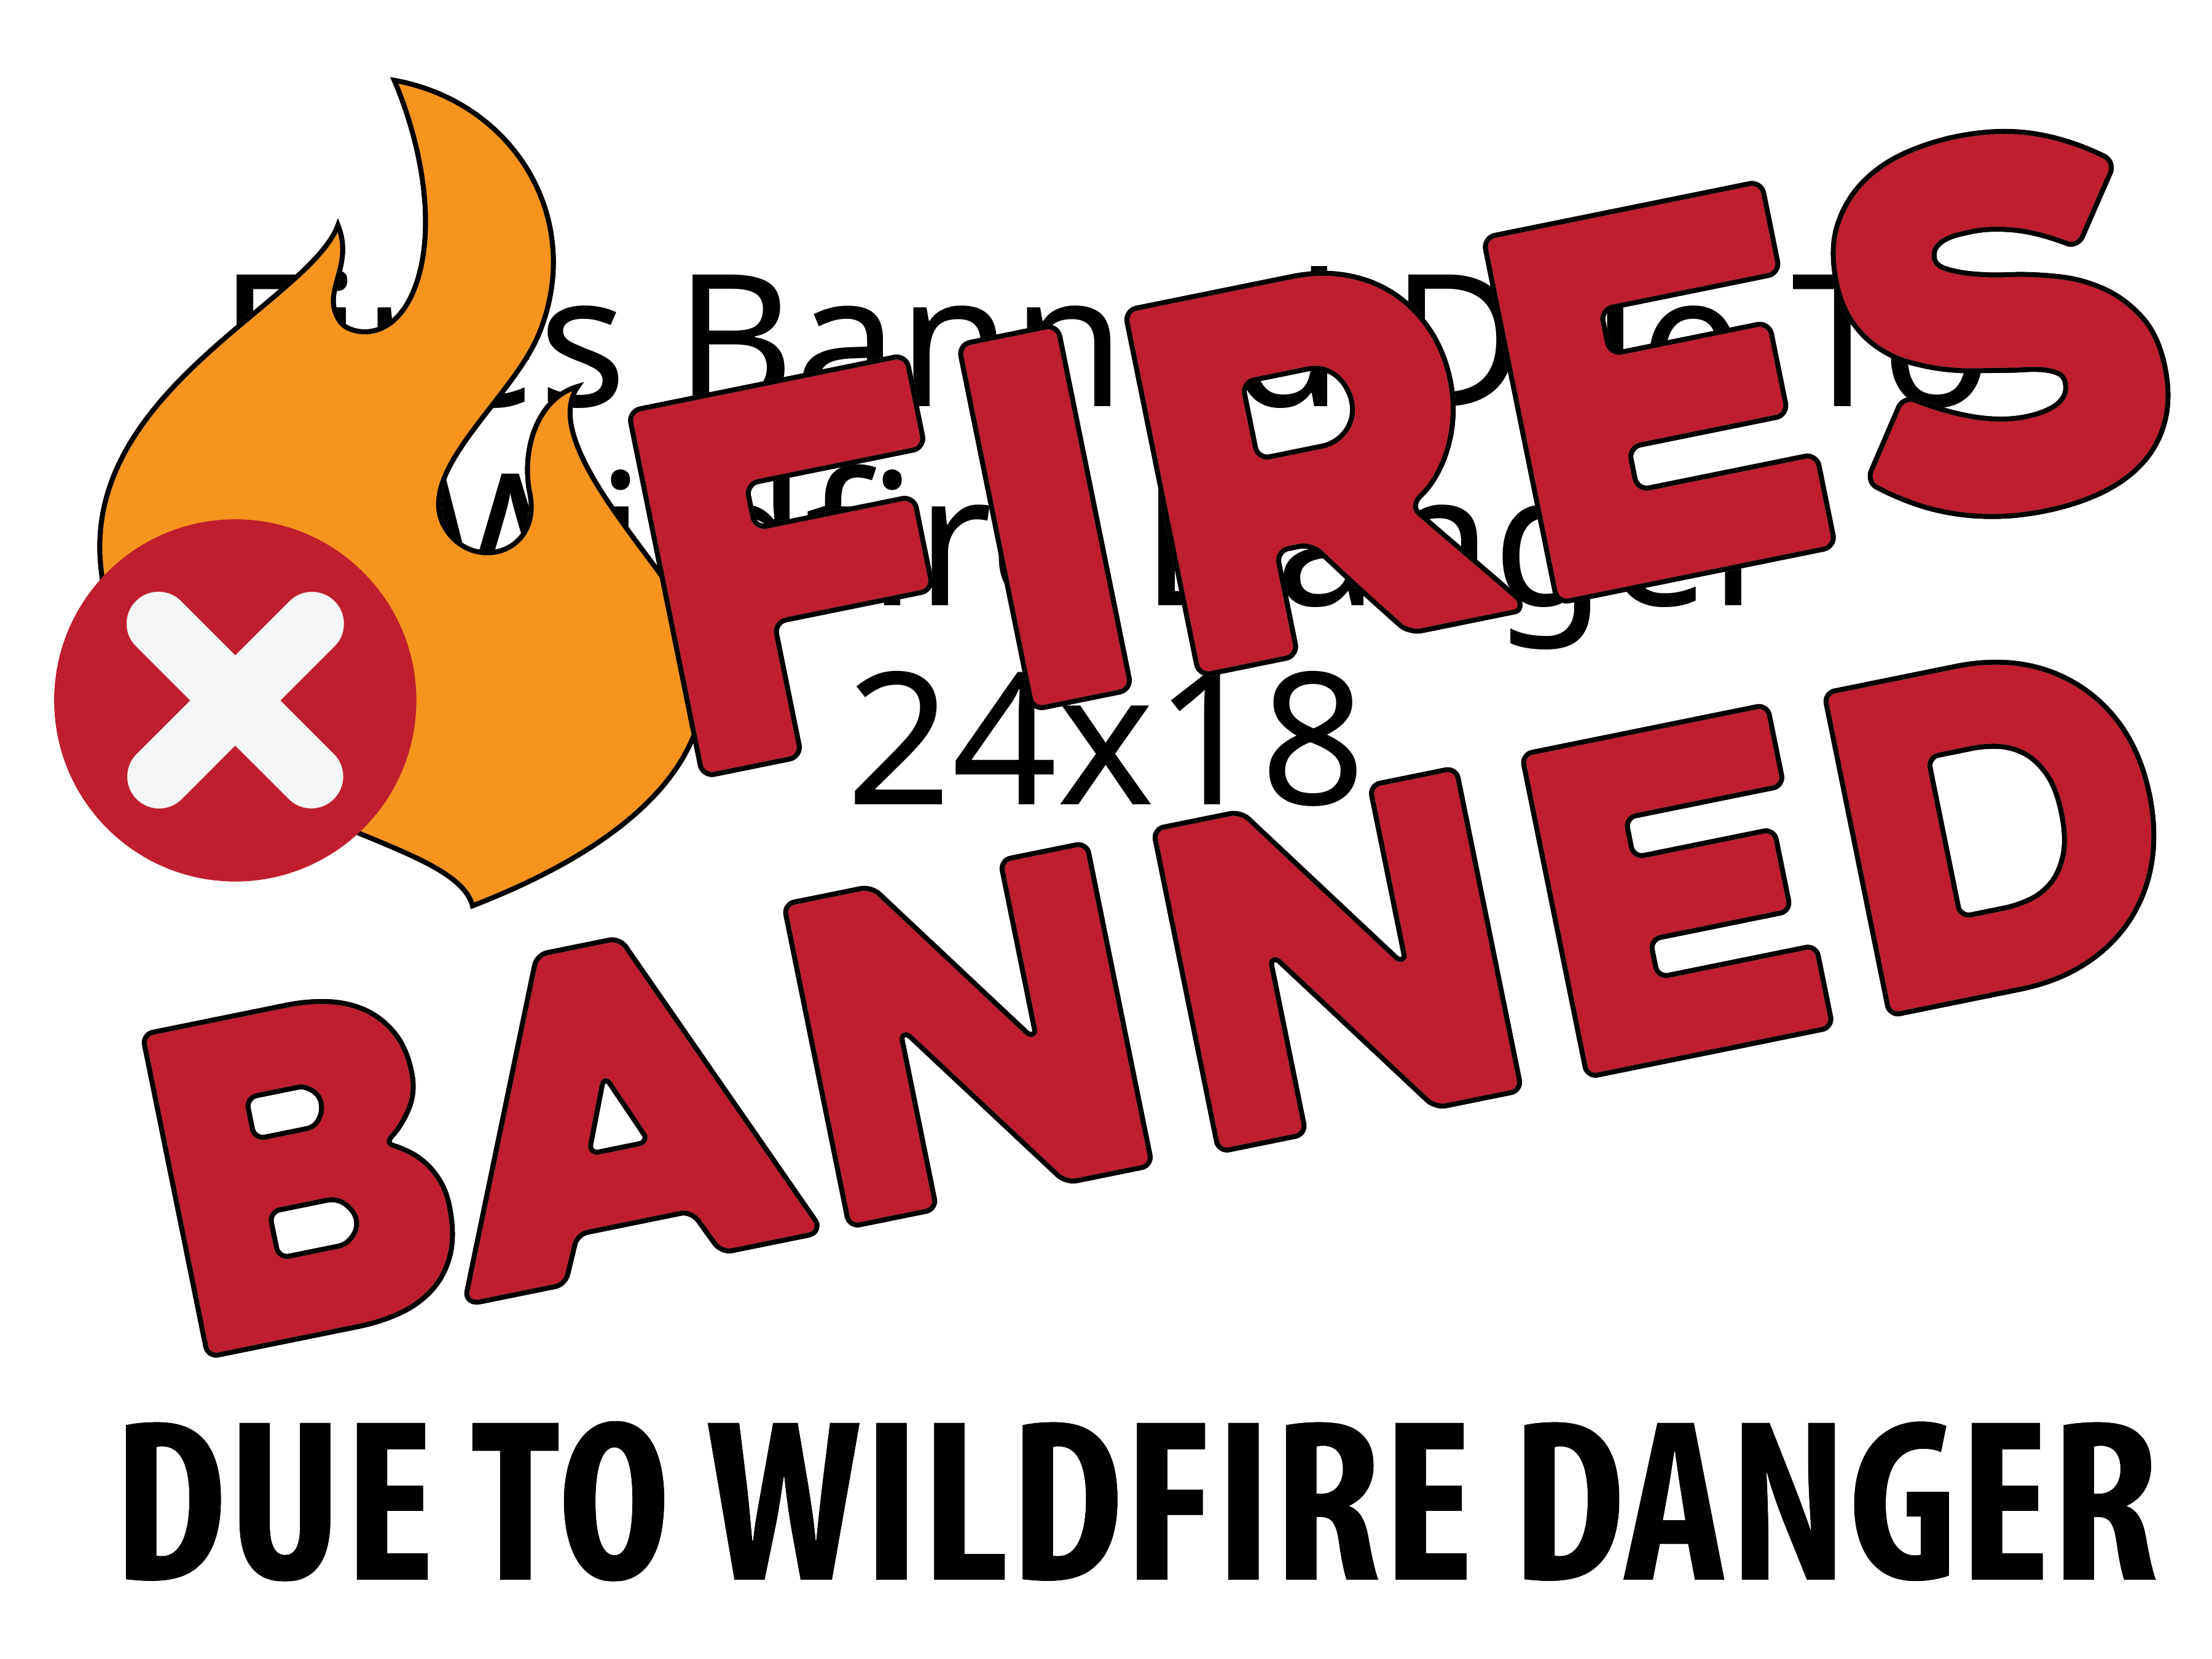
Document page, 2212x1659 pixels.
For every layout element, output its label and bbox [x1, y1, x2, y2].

picture [54, 77, 2171, 1582]
